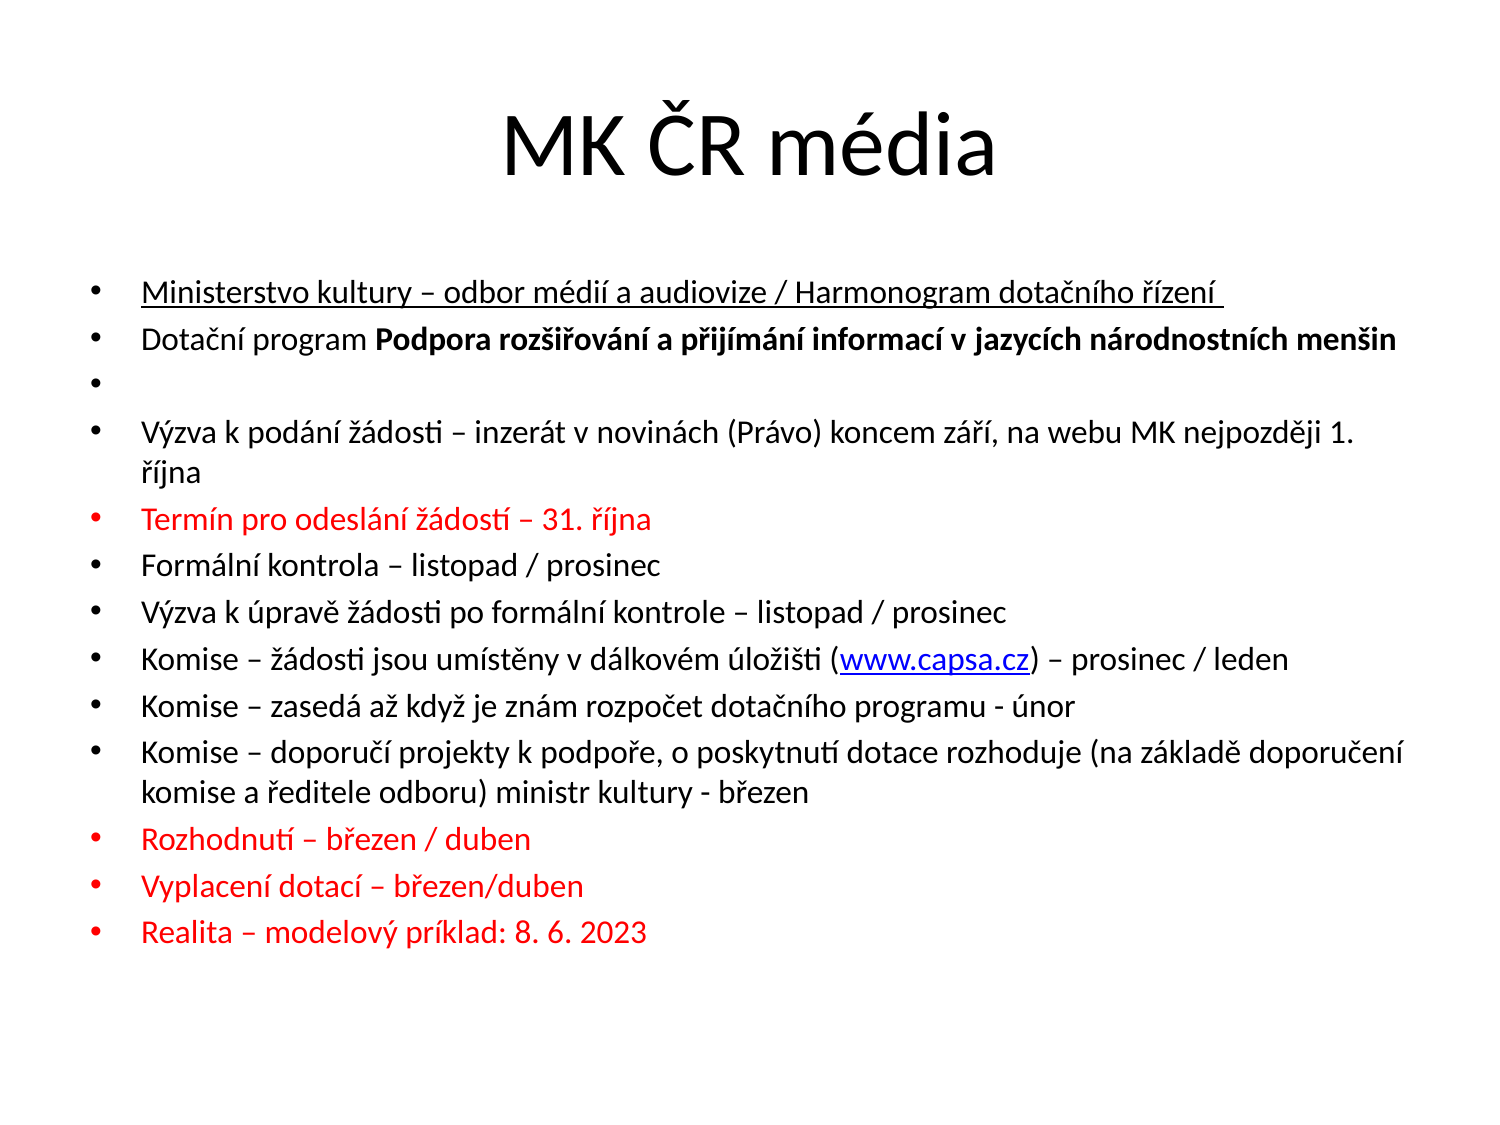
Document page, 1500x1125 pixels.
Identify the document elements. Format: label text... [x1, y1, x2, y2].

list Ministerstvo kultury – odbor médií a audiovize / Harmonogram dotačního řízení Dotační program Podpora rozšiřování a přijímání informací v jazycích národnostních menšin Výzva k podání žádosti – inzerát v novinách (Právo) koncem září, na webu MK nejpozději 1. října Termín pro odeslání žádostí – 31. října Formální kontrola – listopad / prosinec Výzva k úpravě žádosti po formální kontrole – listopad / prosinec Komise – žádosti jsou umístěny v dálkovém úložišti (www.capsa.cz) – prosinec / leden Komise – zasedá až když je znám rozpočet dotačního programu - únor Komise – doporučí projekty k podpoře, o poskytnutí dotace rozhoduje (na základě doporučení komise a ředitele odboru) ministr kultury - březen Rozhodnutí – březen / duben Vyplacení dotací – březen/duben Realita – modelový príklad: 8. 6. 2023 [75, 262, 1425, 1005]
title MK ČR média [75, 45, 1425, 233]
